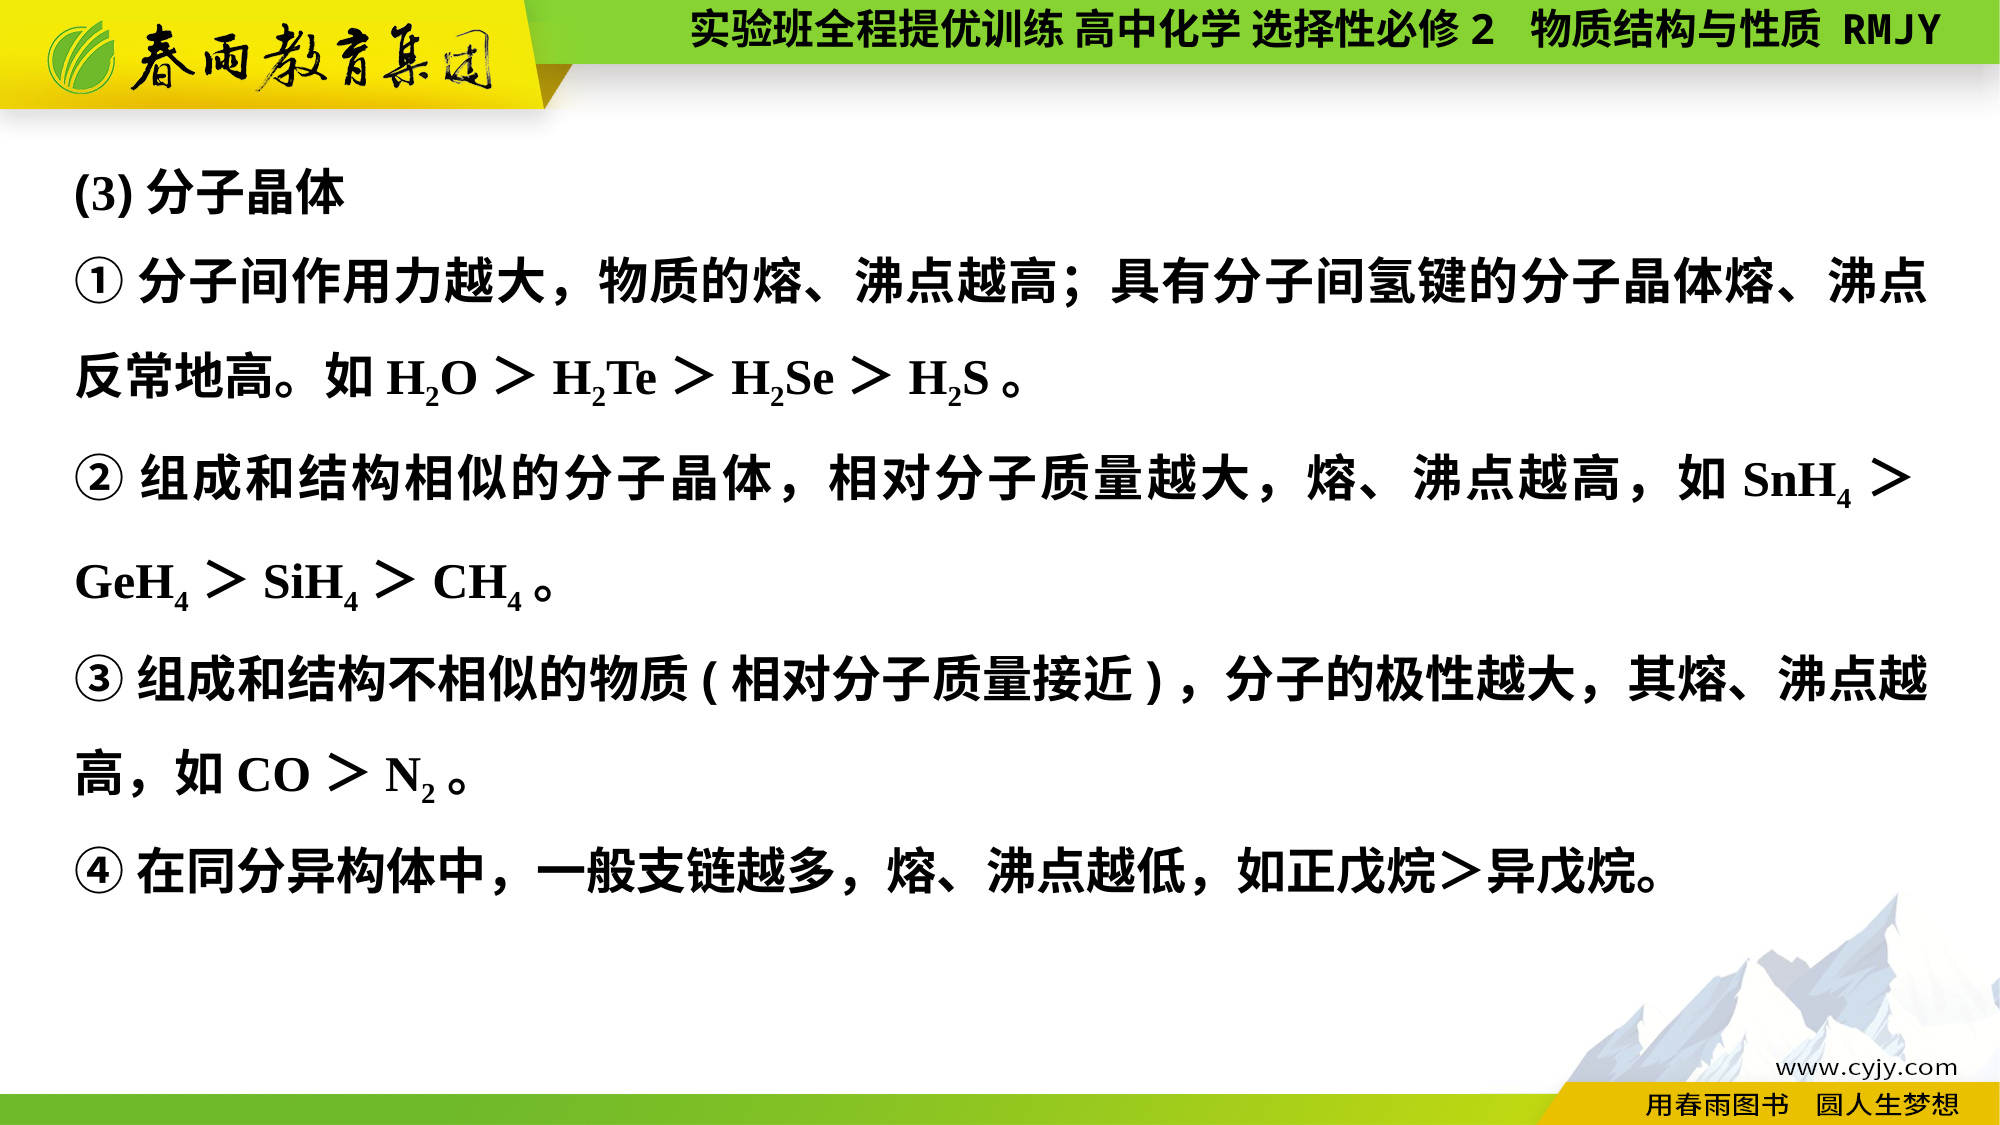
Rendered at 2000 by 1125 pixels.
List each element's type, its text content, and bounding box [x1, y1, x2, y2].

list (3)分子晶体 ①分子间作用力越大，物质的熔、沸点越高；具有分子间氢键的分子晶体熔、沸点反常地高。如H2O＞H2Te＞H2Se＞H2S。 ②组成和结构相似的分子晶体，相对分子质量越大，熔、沸点越高，如SnH4＞GeH4＞SiH4＞CH4。 ③组成和结构不相似的物质(相对分子质量接近)，分子的极性越大，其熔、沸点越高，如CO＞N2。 ④在同分异构体中，一般支链越多，熔、沸点越低，如正戊烷＞异戊烷。 [59, 122, 1944, 854]
picture [0, 0, 2000, 1125]
